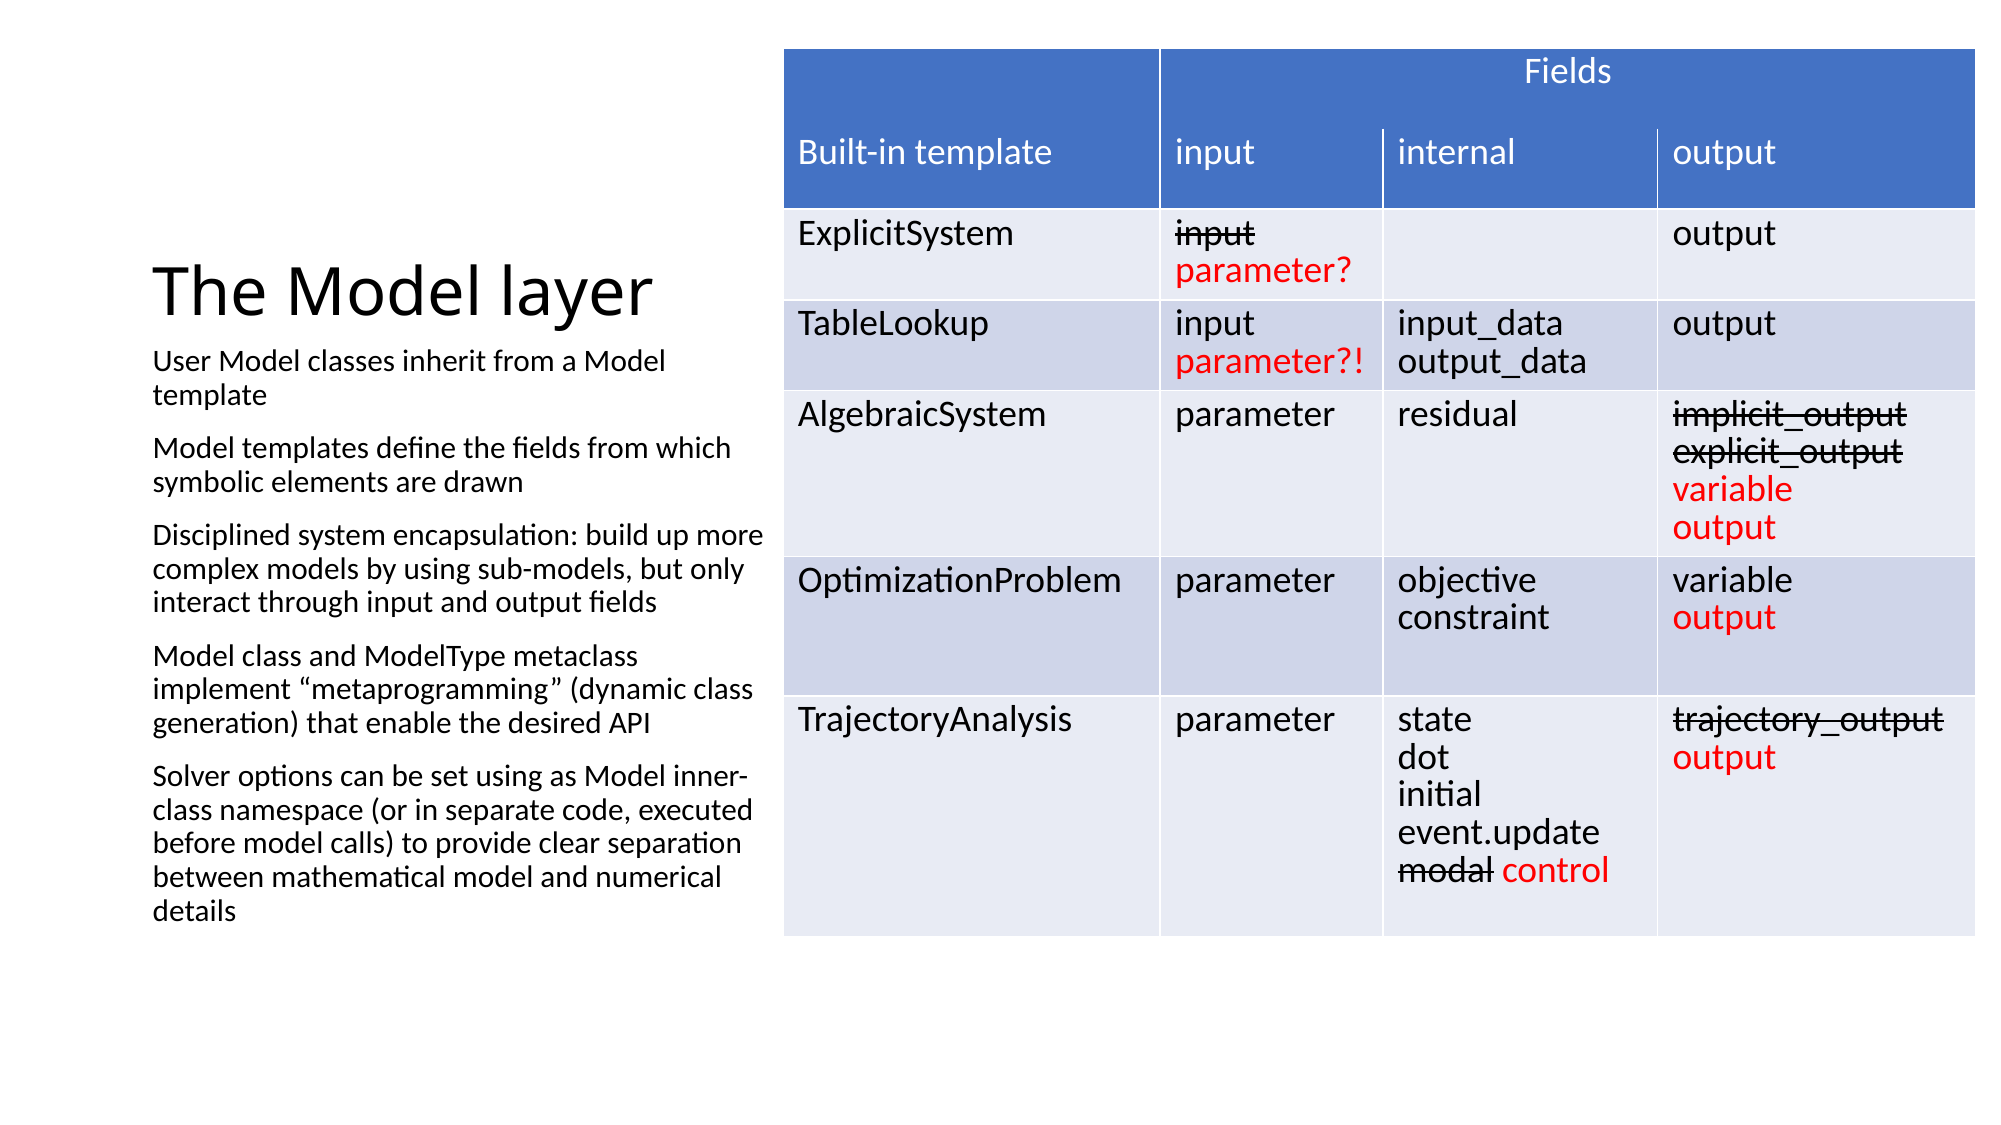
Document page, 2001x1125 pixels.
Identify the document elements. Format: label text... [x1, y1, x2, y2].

table_cell parameter [1161, 557, 1382, 695]
table_cell implicit_output explicit_output variable output [1658, 391, 1975, 556]
list User Model classes inherit from a Model template Model templates define the fields from which symbolic elements are drawn Disciplined system encapsulation: build up more complex models by using sub-models, but only interact through input and output fields Model class and ModelType metaclass implement “metaprogramming” (dynamic class generation) that enable the desired API Solver options can be set using as Model inner-class namespace (or in separate code, executed before model calls) to provide clear separation between mathematical model and numerical details [137, 337, 783, 963]
table_cell parameter [1161, 697, 1382, 936]
table_cell input parameter?! [1161, 301, 1382, 390]
table_cell output [1658, 129, 1975, 208]
table_cell AlgebraicSystem [784, 391, 1159, 556]
table_cell input_data output_data [1384, 301, 1657, 390]
title The Model layer [137, 75, 782, 337]
table_cell objective constraint [1384, 557, 1657, 695]
table_cell Built-in template [784, 129, 1159, 208]
table_cell TableLookup [784, 301, 1159, 390]
table_header Fields [1161, 49, 1975, 129]
table_cell ExplicitSystem [784, 210, 1159, 299]
table_cell [1384, 210, 1657, 299]
table_cell output [1658, 301, 1975, 390]
table_cell input parameter? [1161, 210, 1382, 299]
table_cell parameter [1161, 391, 1382, 556]
table_cell variable output [1658, 557, 1975, 695]
table_cell input [1161, 129, 1382, 208]
table_cell residual [1384, 391, 1657, 556]
table_cell OptimizationProblem [784, 557, 1159, 695]
table_cell TrajectoryAnalysis [784, 697, 1159, 936]
table_cell internal [1384, 129, 1657, 208]
table_cell output [1658, 210, 1975, 299]
table_cell trajectory_output output [1658, 697, 1975, 936]
table_header [784, 49, 1159, 129]
table_cell state dot initial event.update modal control [1384, 697, 1657, 936]
